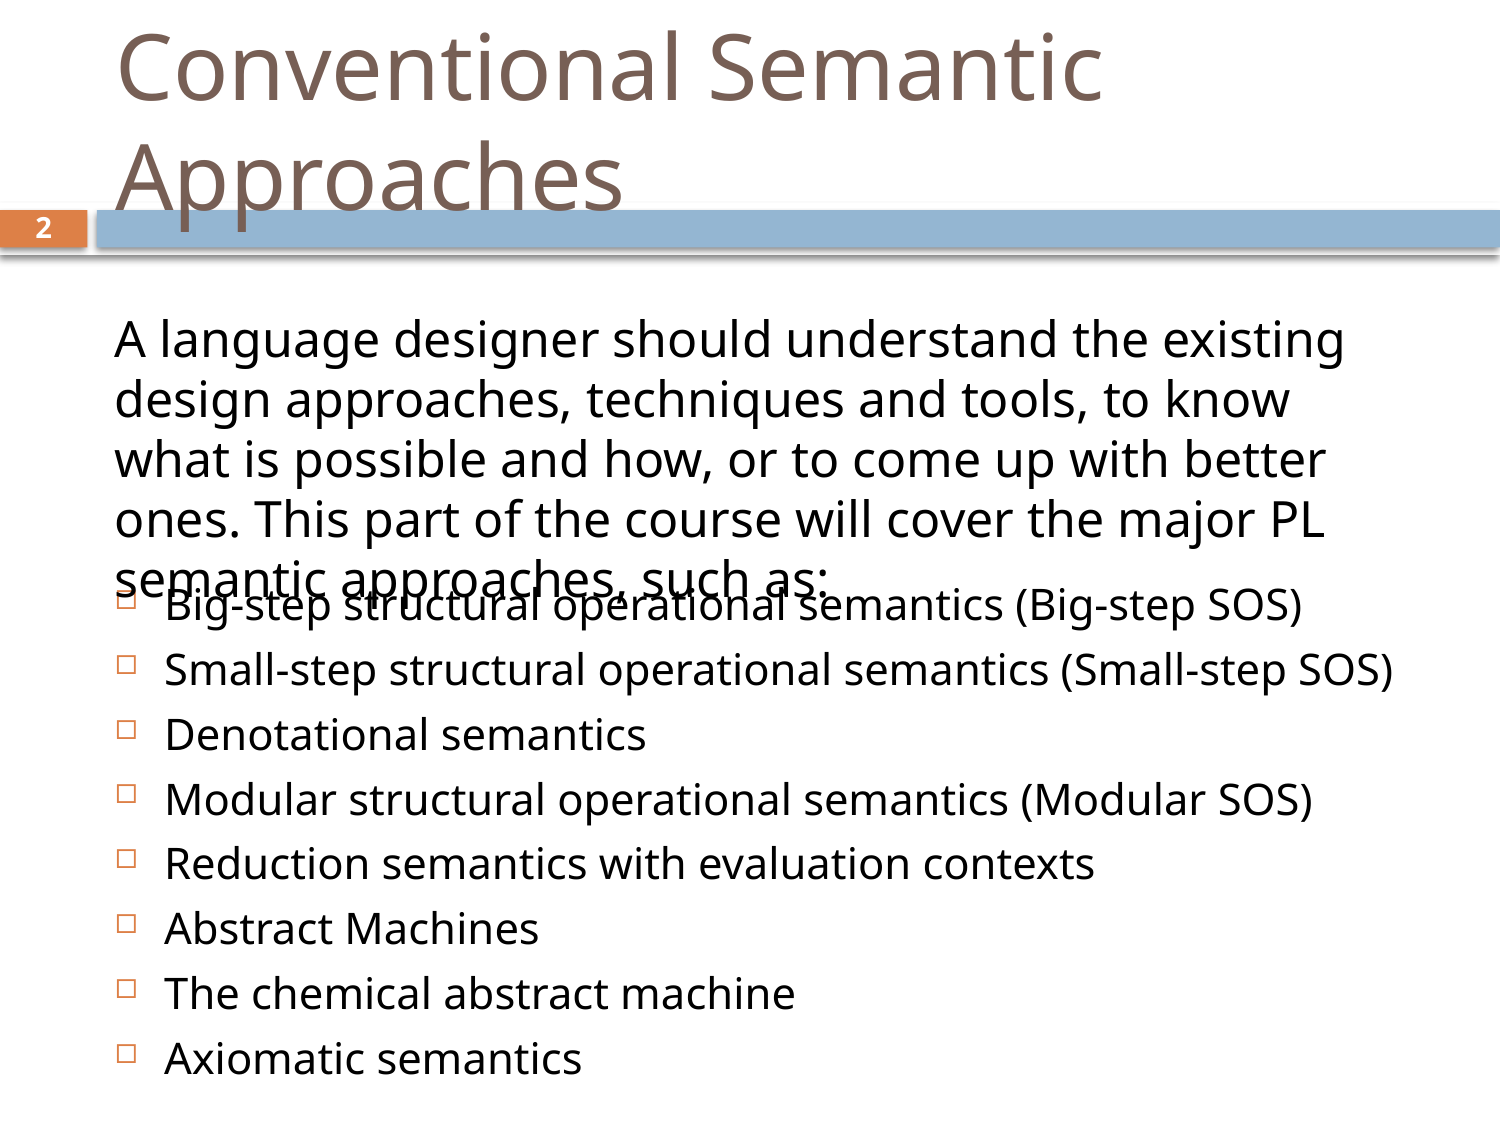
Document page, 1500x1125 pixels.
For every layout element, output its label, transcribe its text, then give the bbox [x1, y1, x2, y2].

title Conventional Semantic Approaches [100, 37, 1438, 200]
slide_number 2 [0, 208, 88, 249]
list Big-step structural operational semantics (Big-step SOS) Small-step structural operational semantics (Small-step SOS) Denotational semantics Modular structural operational semantics (Modular SOS) Reduction semantics with evaluation contexts Abstract Machines The chemical abstract machine Axiomatic semantics [99, 615, 1425, 1100]
text_box A language designer should understand the existing design approaches, techniques and tools, to know what is possible and how, or to come up with better ones. This part of the course will cover the major PL semantic approaches, such as: [99, 299, 1425, 615]
